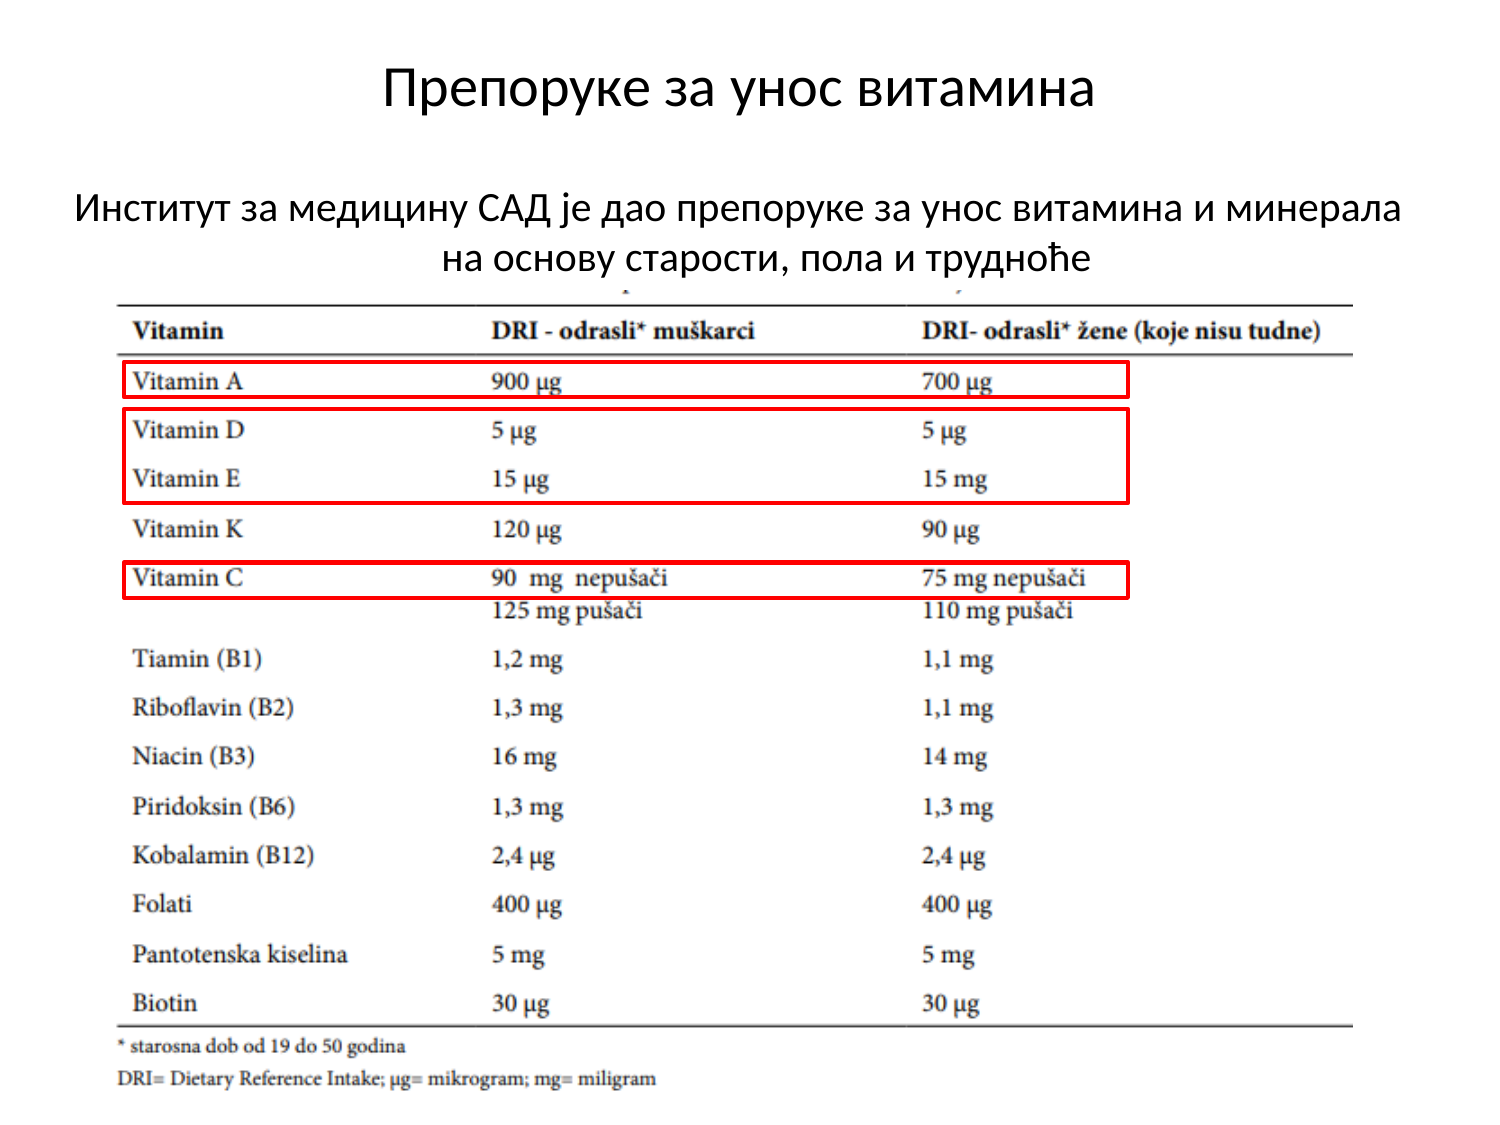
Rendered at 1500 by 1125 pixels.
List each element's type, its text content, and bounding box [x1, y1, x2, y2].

list Институт за медицину САД је дао препоруке за унос витамина и минерала на основу старости, пола и трудноће [41, 172, 1436, 916]
picture [100, 290, 1354, 1095]
title Препоруке за унос витамина [64, 42, 1415, 124]
